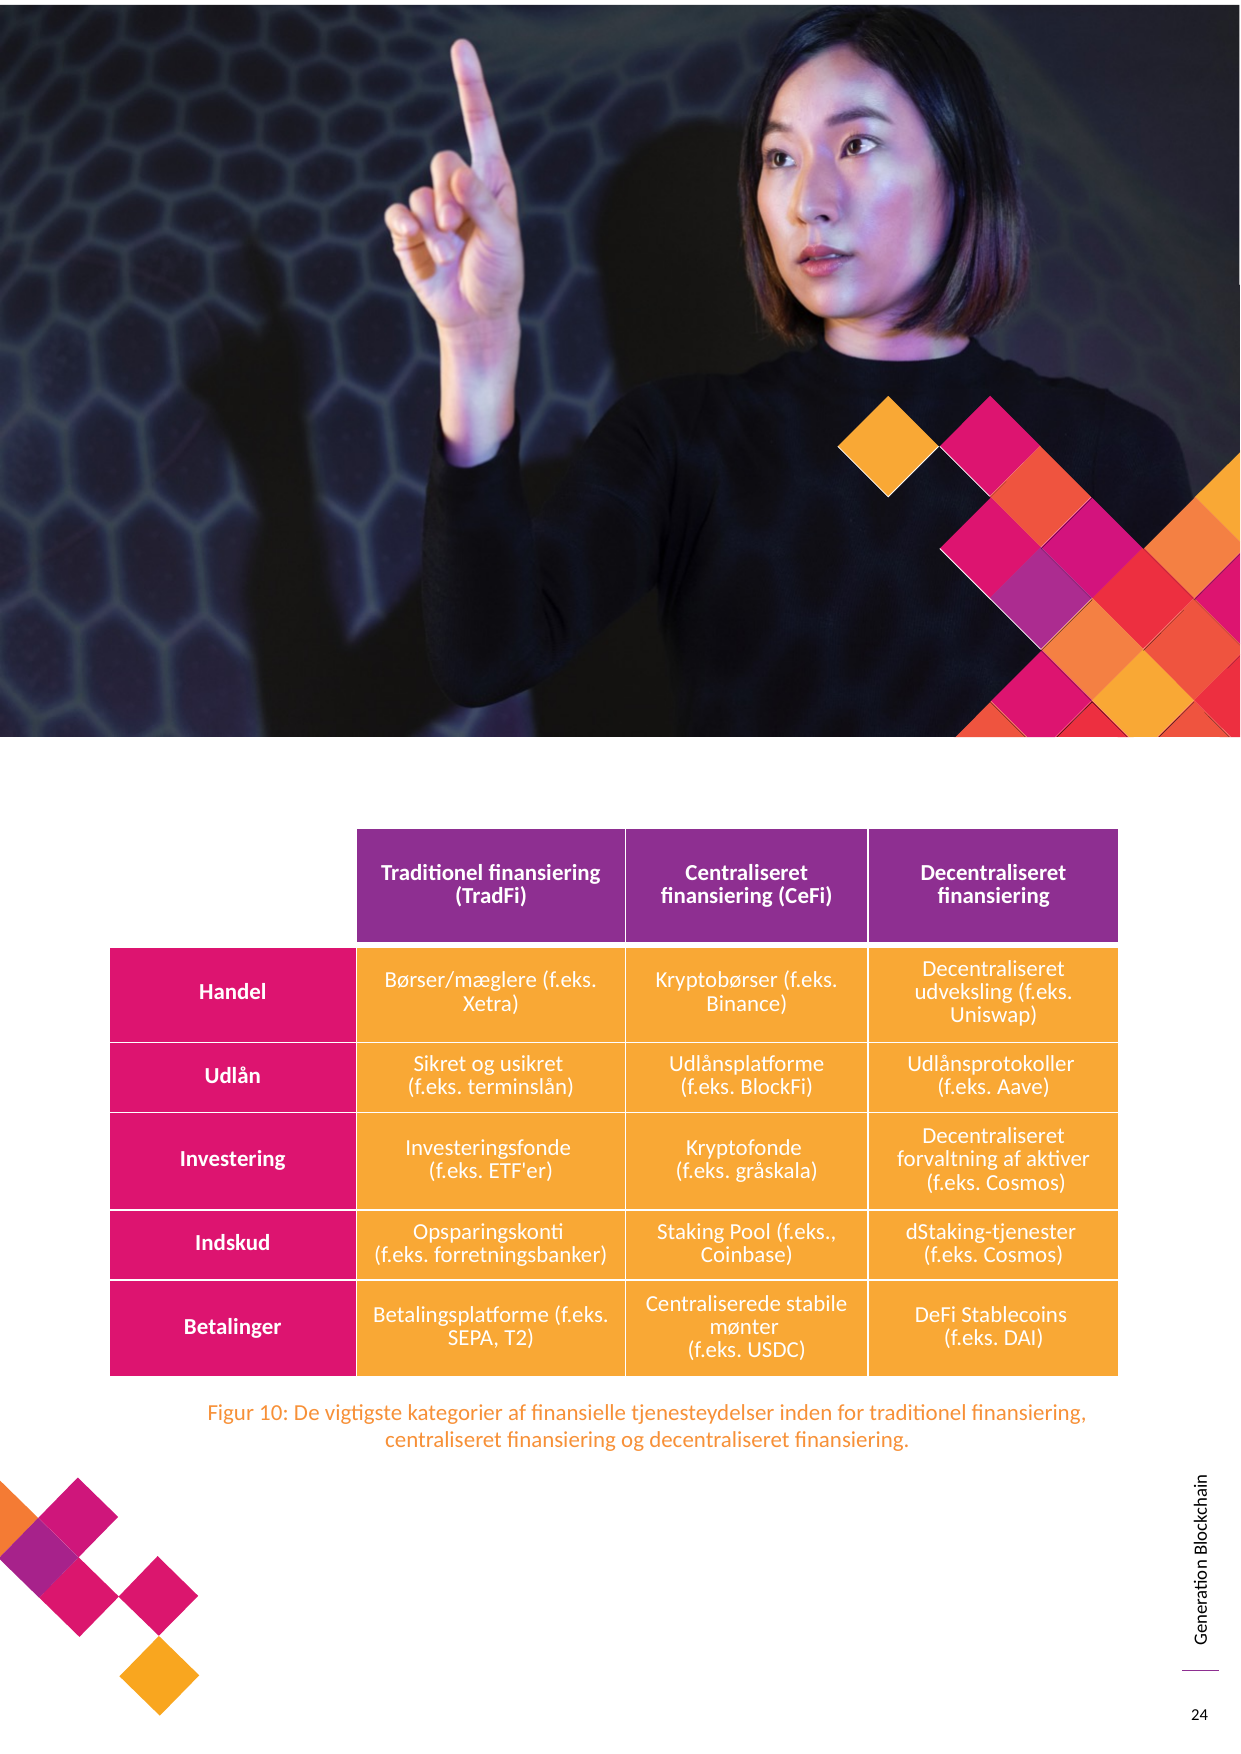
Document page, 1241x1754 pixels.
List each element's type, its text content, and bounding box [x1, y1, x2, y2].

table_header Centraliseret finansiering (CeFi) [626, 829, 867, 956]
table_cell Betalingsplatforme (f.eks. SEPA, T2) [357, 1250, 625, 1332]
table_cell Staking Pool (f.eks., Coinbase) [626, 1189, 867, 1248]
picture [0, 4, 1241, 737]
table_cell Børser/mæglere (f.eks. Xetra) [357, 962, 625, 1042]
table_header Traditionel finansiering (TradFi) [357, 829, 625, 956]
table_cell Betalinger [110, 1250, 356, 1332]
slide_number 24 [1170, 1692, 1229, 1736]
table_header Decentraliseret finansiering [869, 829, 1118, 956]
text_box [0, 1489, 199, 1704]
table_cell Decentraliseret forvaltning af aktiver (f.eks. Cosmos) [869, 1105, 1118, 1187]
table_cell Sikret og usikret (f.eks. terminslån) [357, 1044, 625, 1103]
table_cell Handel [110, 962, 356, 1042]
table_cell Kryptobørser (f.eks. Binance) [626, 962, 867, 1042]
table_cell Decentraliseret udveksling (f.eks. Uniswap) [869, 962, 1118, 1042]
text_box Figur 10: De vigtigste kategorier af finansielle tjenesteydelser inden for traditionel finansiering, centraliseret finansiering og decentraliseret finansiering. [152, 1390, 1143, 1433]
table_cell Investering [110, 1105, 356, 1187]
table_cell Opsparingskonti (f.eks. forretningsbanker) [357, 1189, 625, 1248]
table_header [110, 829, 356, 956]
table_cell dStaking-tjenester (f.eks. Cosmos) [869, 1189, 1118, 1248]
table_cell Udlån [110, 1044, 356, 1103]
table_cell Udlånsprotokoller (f.eks. Aave) [869, 1044, 1118, 1103]
table_cell Kryptofonde (f.eks. gråskala) [626, 1105, 867, 1187]
table_cell Investeringsfonde (f.eks. ETF'er) [357, 1105, 625, 1187]
table_cell DeFi Stablecoins (f.eks. DAI) [869, 1250, 1118, 1332]
table_cell Centraliserede stabile mønter (f.eks. USDC) [626, 1250, 867, 1332]
table_cell Indskud [110, 1189, 356, 1248]
table_cell Udlånsplatforme (f.eks. BlockFi) [626, 1044, 867, 1103]
